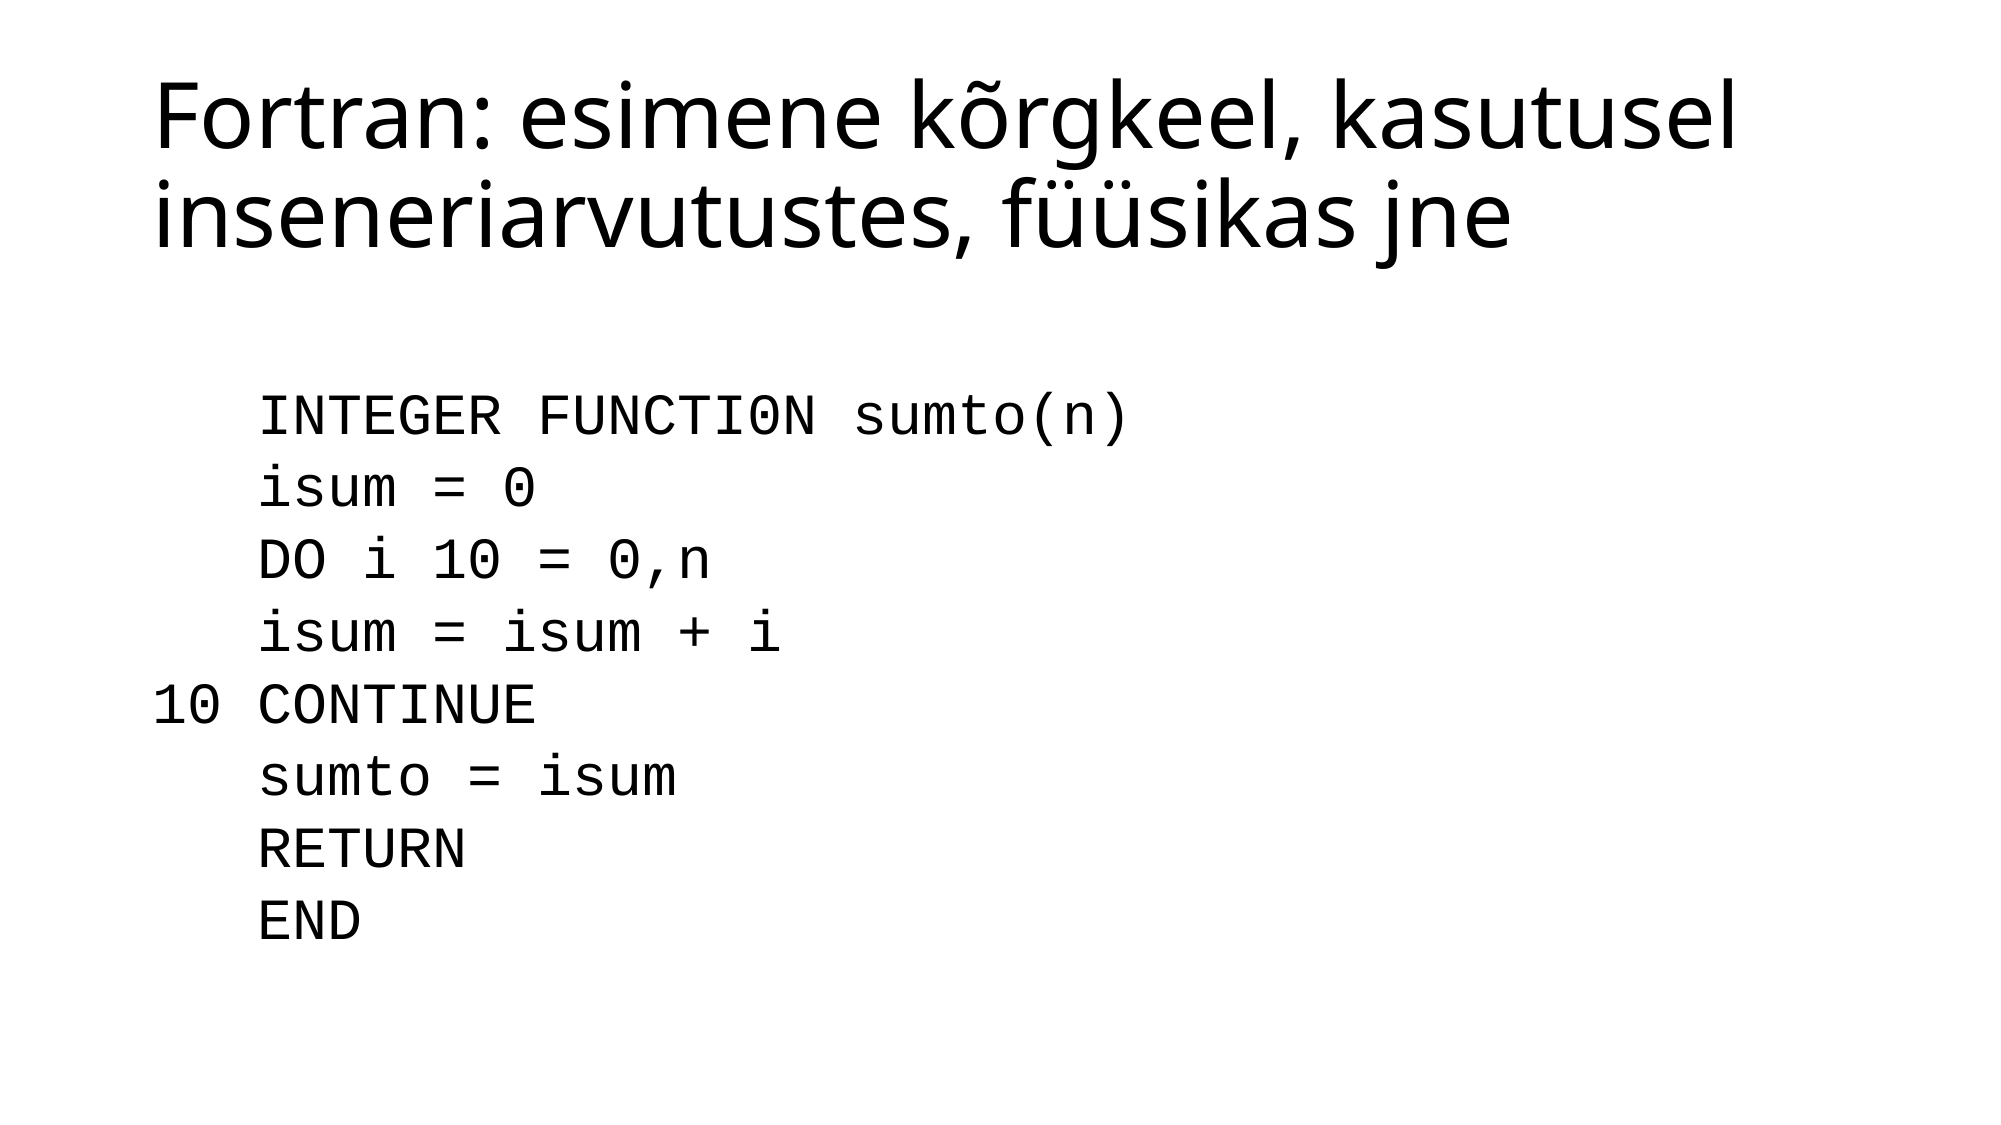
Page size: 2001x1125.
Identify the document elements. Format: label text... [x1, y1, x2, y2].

title Fortran: esimene kõrgkeel, kasutusel inseneriarvutustes, füüsikas jne [137, 59, 1863, 278]
list INTEGER FUNCTI0N sumto(n) isum = 0 DO i 10 = 0,n isum = isum + i 10 CONTINUE sumto = isum RETURN END [137, 299, 1863, 1014]
